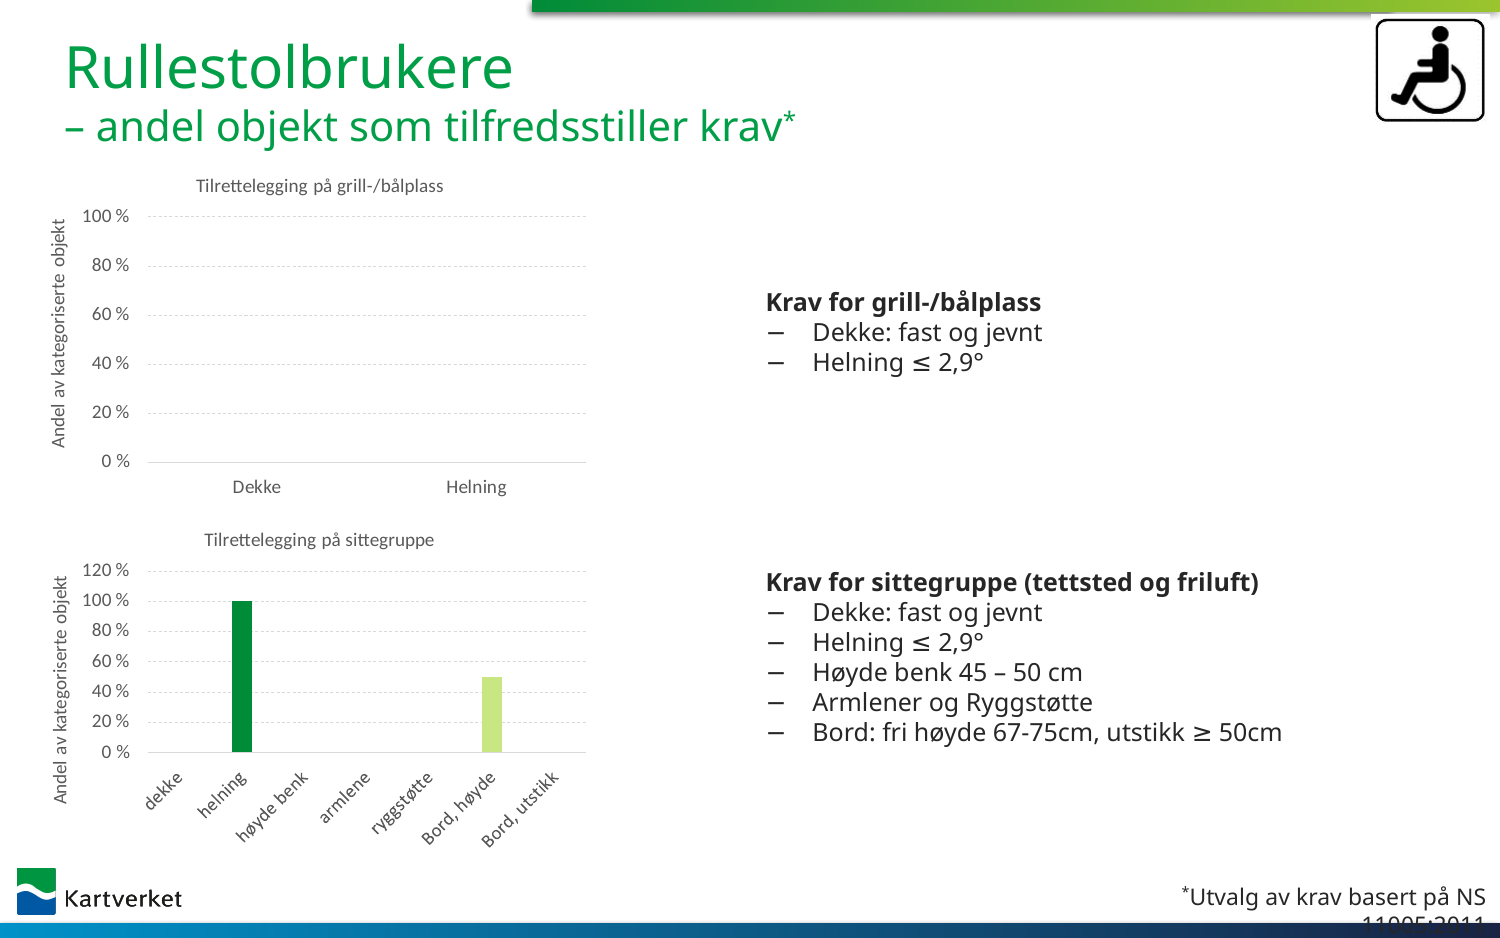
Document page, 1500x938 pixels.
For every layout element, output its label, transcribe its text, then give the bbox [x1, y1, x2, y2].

picture [1371, 13, 1491, 127]
text_box Rullestolbrukere – andel objekt som tilfredsstiller krav* [49, 14, 1431, 158]
picture [41, 520, 597, 859]
picture [41, 166, 597, 505]
text_box *Utvalg av krav basert på NS 11005:2011 [1068, 873, 1500, 938]
text_box Krav for sittegruppe (tettsted og friluft) Dekke: fast og jevnt Helning ≤ 2,9° Høyde benk 45 – 50 cm Armlener og Ryggstøtte Bord: fri høyde 67-75cm, utstikk ≥ 50cm [750, 559, 1500, 754]
text_box Krav for grill-/bålplass Dekke: fast og jevnt Helning ≤ 2,9° [750, 279, 1452, 384]
